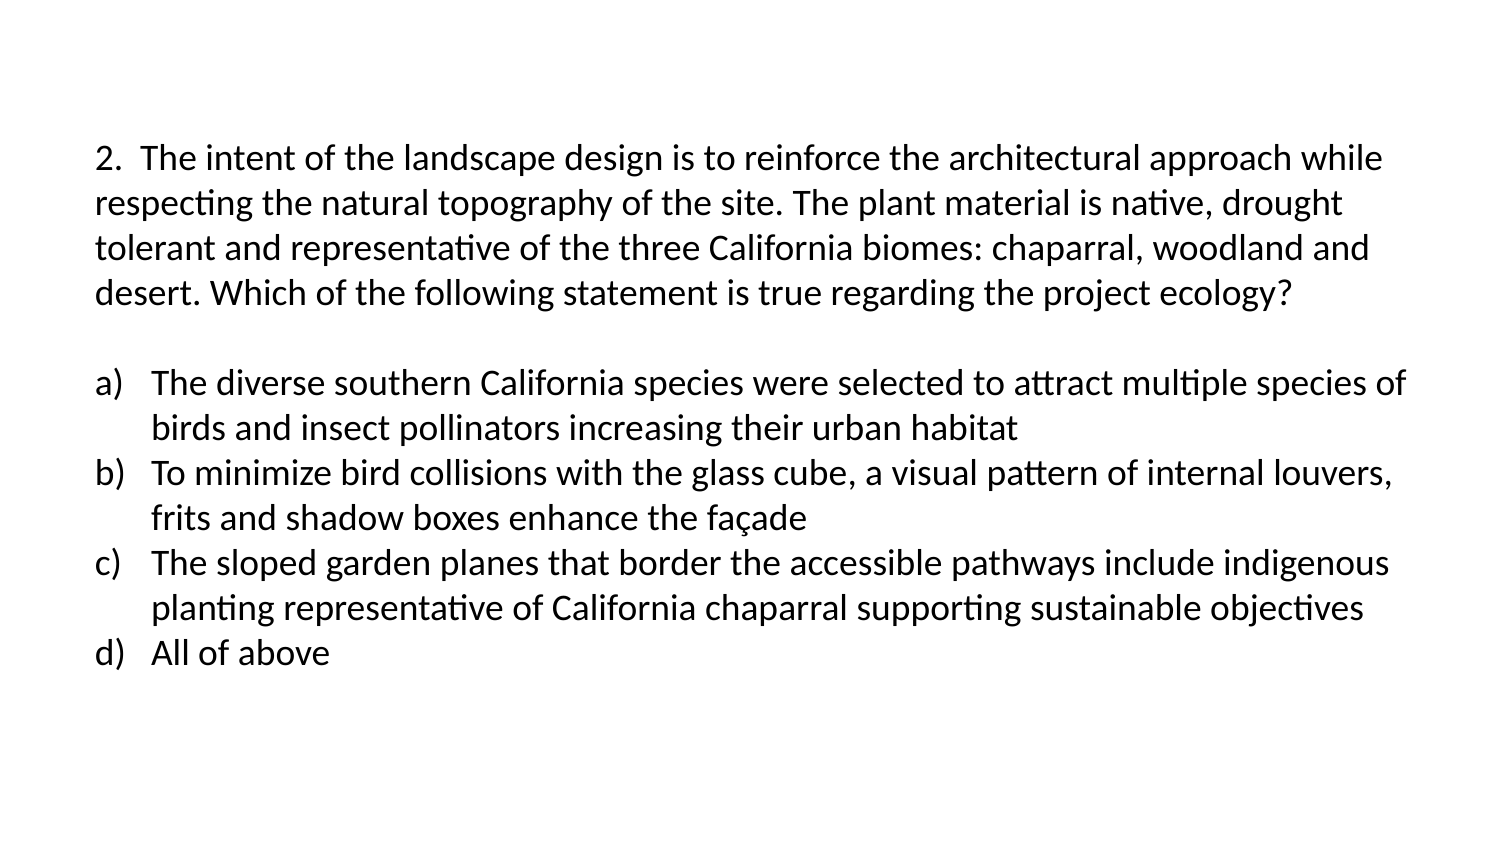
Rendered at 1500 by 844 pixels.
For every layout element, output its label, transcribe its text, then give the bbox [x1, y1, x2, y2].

text_box 2. The intent of the landscape design is to reinforce the architectural approach while respecting the natural topography of the site. The plant material is native, drought tolerant and representative of the three California biomes: chaparral, woodland and desert. Which of the following statement is true regarding the project ecology? The diverse southern California species were selected to attract multiple species of birds and insect pollinators increasing their urban habitat To minimize bird collisions with the glass cube, a visual pattern of internal louvers, frits and shadow boxes enhance the façade The sloped garden planes that border the accessible pathways include indigenous planting representative of California chaparral supporting sustainable objectives All of above [80, 125, 1452, 680]
